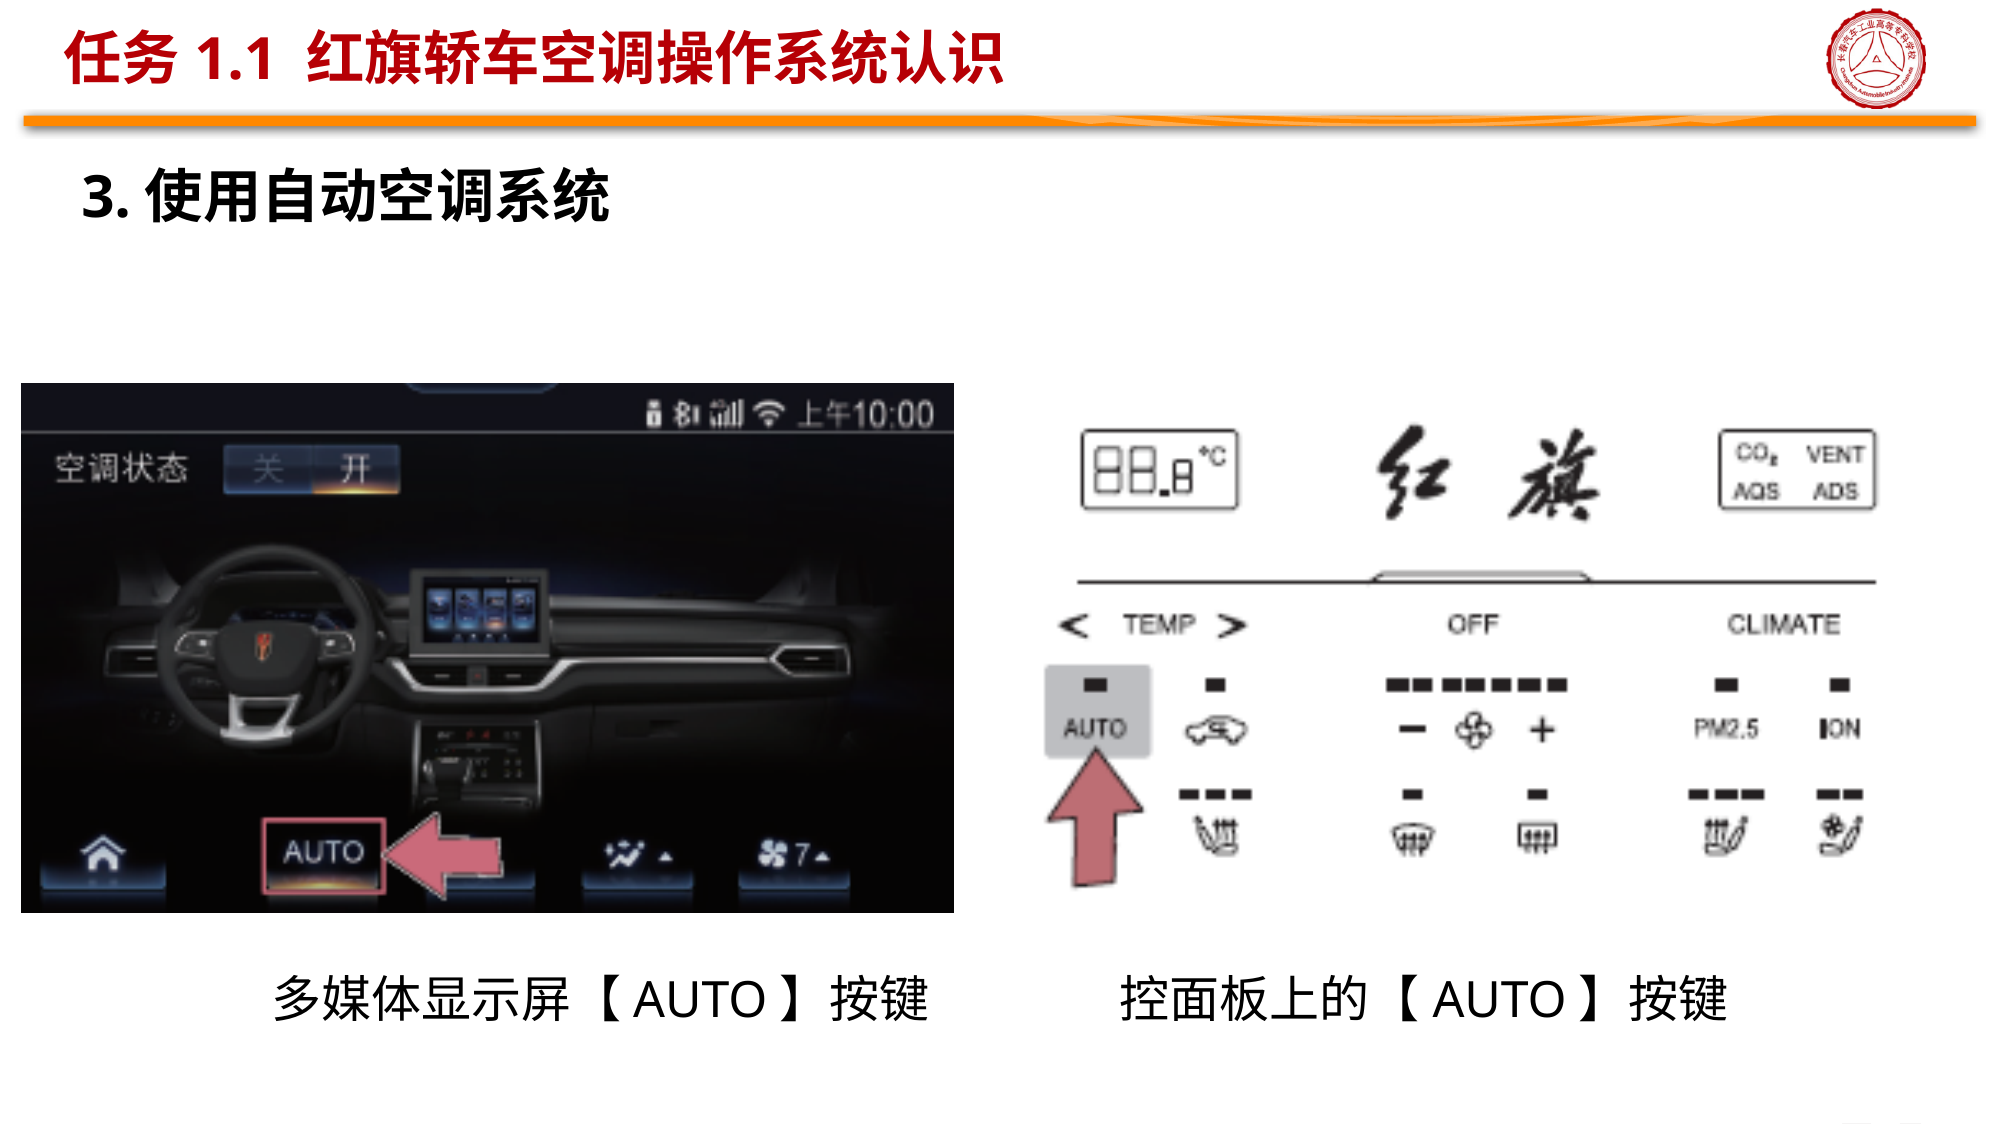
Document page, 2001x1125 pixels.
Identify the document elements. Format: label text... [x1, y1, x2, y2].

picture [1826, 8, 1926, 109]
text_box 多媒体显示屏【AUTO】按键 控面板上的【AUTO】按键 [164, 960, 1835, 1036]
picture [980, 383, 1979, 895]
text_box 3.使用自动空调系统 [66, 151, 1751, 237]
picture [20, 383, 954, 913]
title 任务1.1 红旗轿车空调操作系统认识 [49, 21, 1557, 121]
